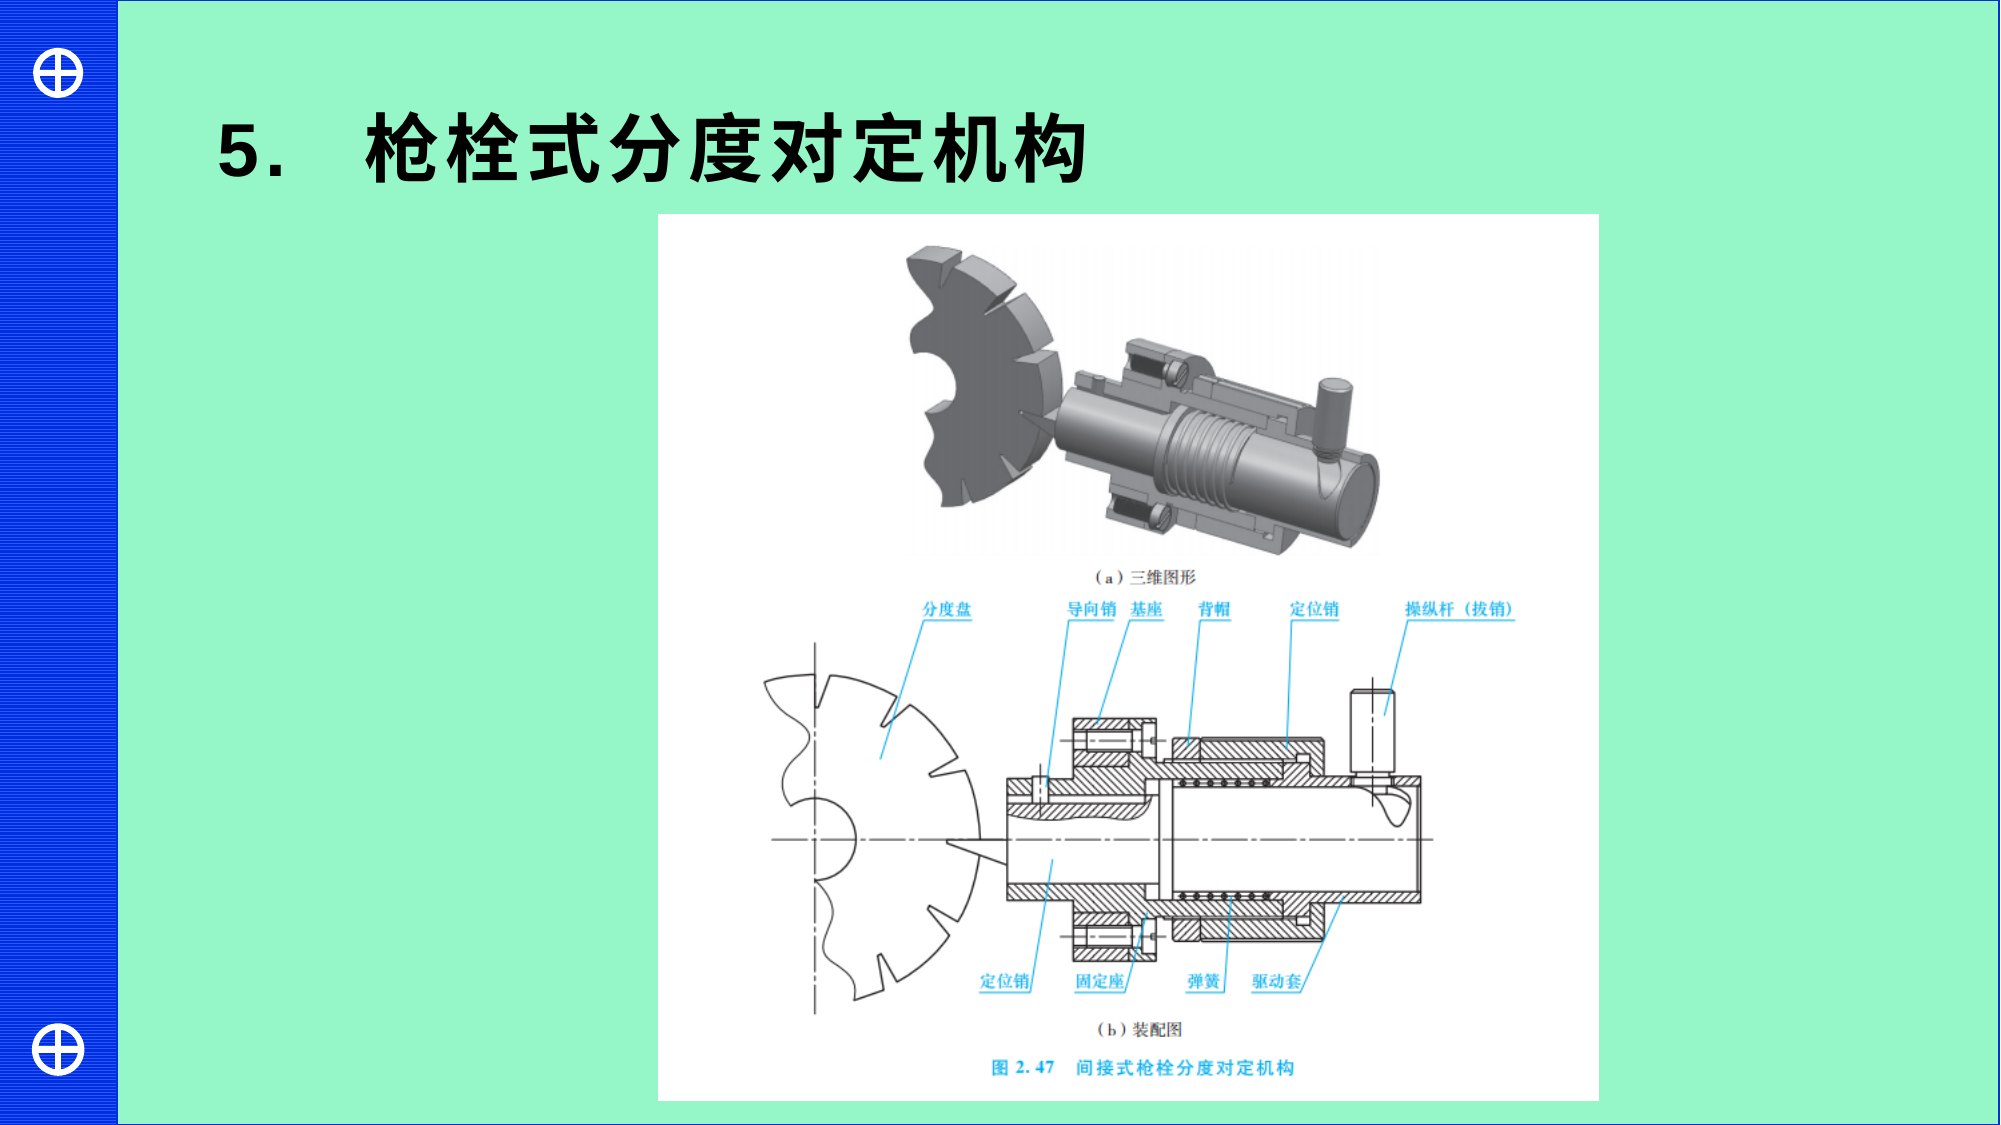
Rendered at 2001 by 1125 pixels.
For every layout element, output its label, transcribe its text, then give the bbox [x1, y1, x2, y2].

text_box 5. 枪栓式分度对定机构 [13, 77, 1301, 200]
picture [658, 214, 1599, 1101]
